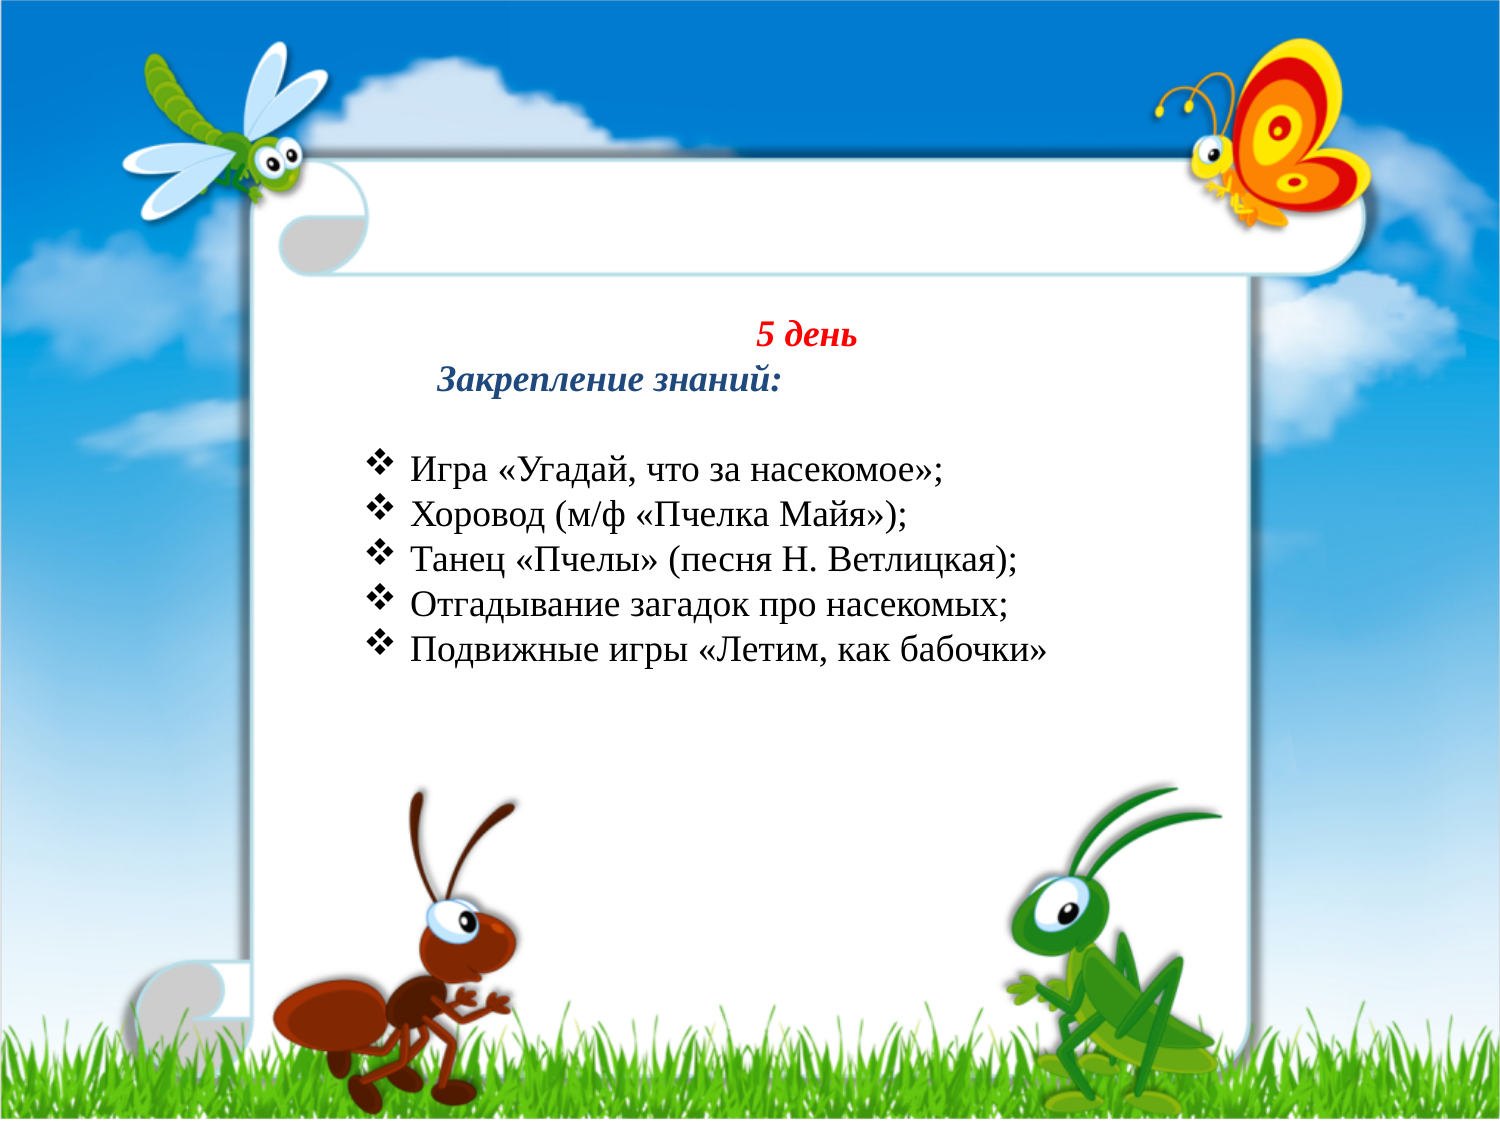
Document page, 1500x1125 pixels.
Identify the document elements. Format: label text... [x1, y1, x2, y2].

picture [0, 0, 1500, 1125]
text_box 5 день Закрепление знаний: Игра «Угадай, что за насекомое»; Хоровод (м/ф «Пчелка Майя»); Танец «Пчелы» (песня Н. Ветлицкая); Отгадывание загадок про насекомых; Подвижные игры «Летим, как бабочки» [348, 301, 1193, 722]
